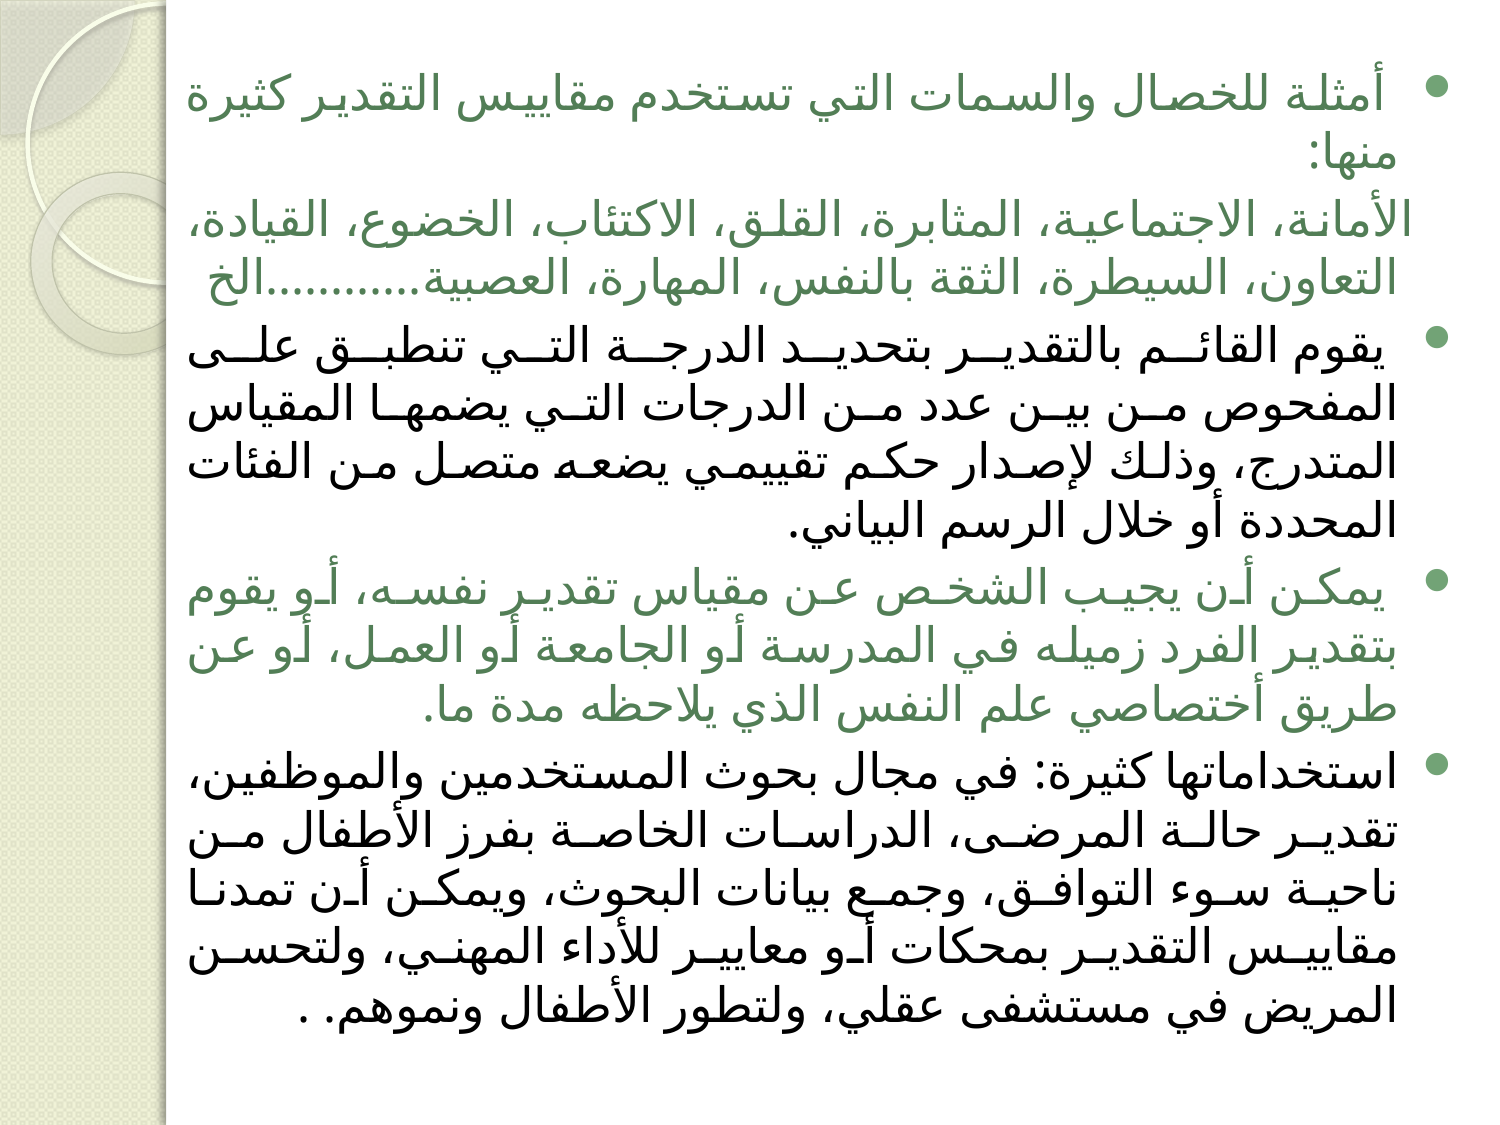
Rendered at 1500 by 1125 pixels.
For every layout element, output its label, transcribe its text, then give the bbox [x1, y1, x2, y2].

list أمثلة للخصال والسمات التي تستخدم مقاييس التقدير كثيرة منها: الأمانة، الاجتماعية، المثابرة، القلق، الاكتئاب، الخضوع، القيادة، التعاون، السيطرة، الثقة بالنفس، المهارة، العصبية............الخ يقوم القائم بالتقدير بتحديد الدرجة التي تنطبق على المفحوص من بين عدد من الدرجات التي يضمها المقياس المتدرج، وذلك لإصدار حكم تقييمي يضعه متصل من الفئات المحددة أو خلال الرسم البياني. يمكن أن يجيب الشخص عن مقياس تقدير نفسه، أو يقوم بتقدير الفرد زميله في المدرسة أو الجامعة أو العمل، أو عن طريق أختصاصي علم النفس الذي يلاحظه مدة ما. استخداماتها كثيرة: في مجال بحوث المستخدمين والموظفين، تقدير حالة المرضى، الدراسات الخاصة بفرز الأطفال من ناحية سوء التوافق، وجمع بيانات البحوث، ويمكن أن تمدنا مقاييس التقدير بمحكات أو معايير للأداء المهني، ولتحسن المريض في مستشفى عقلي، ولتطور الأطفال ونموهم. . [171, 54, 1466, 1094]
